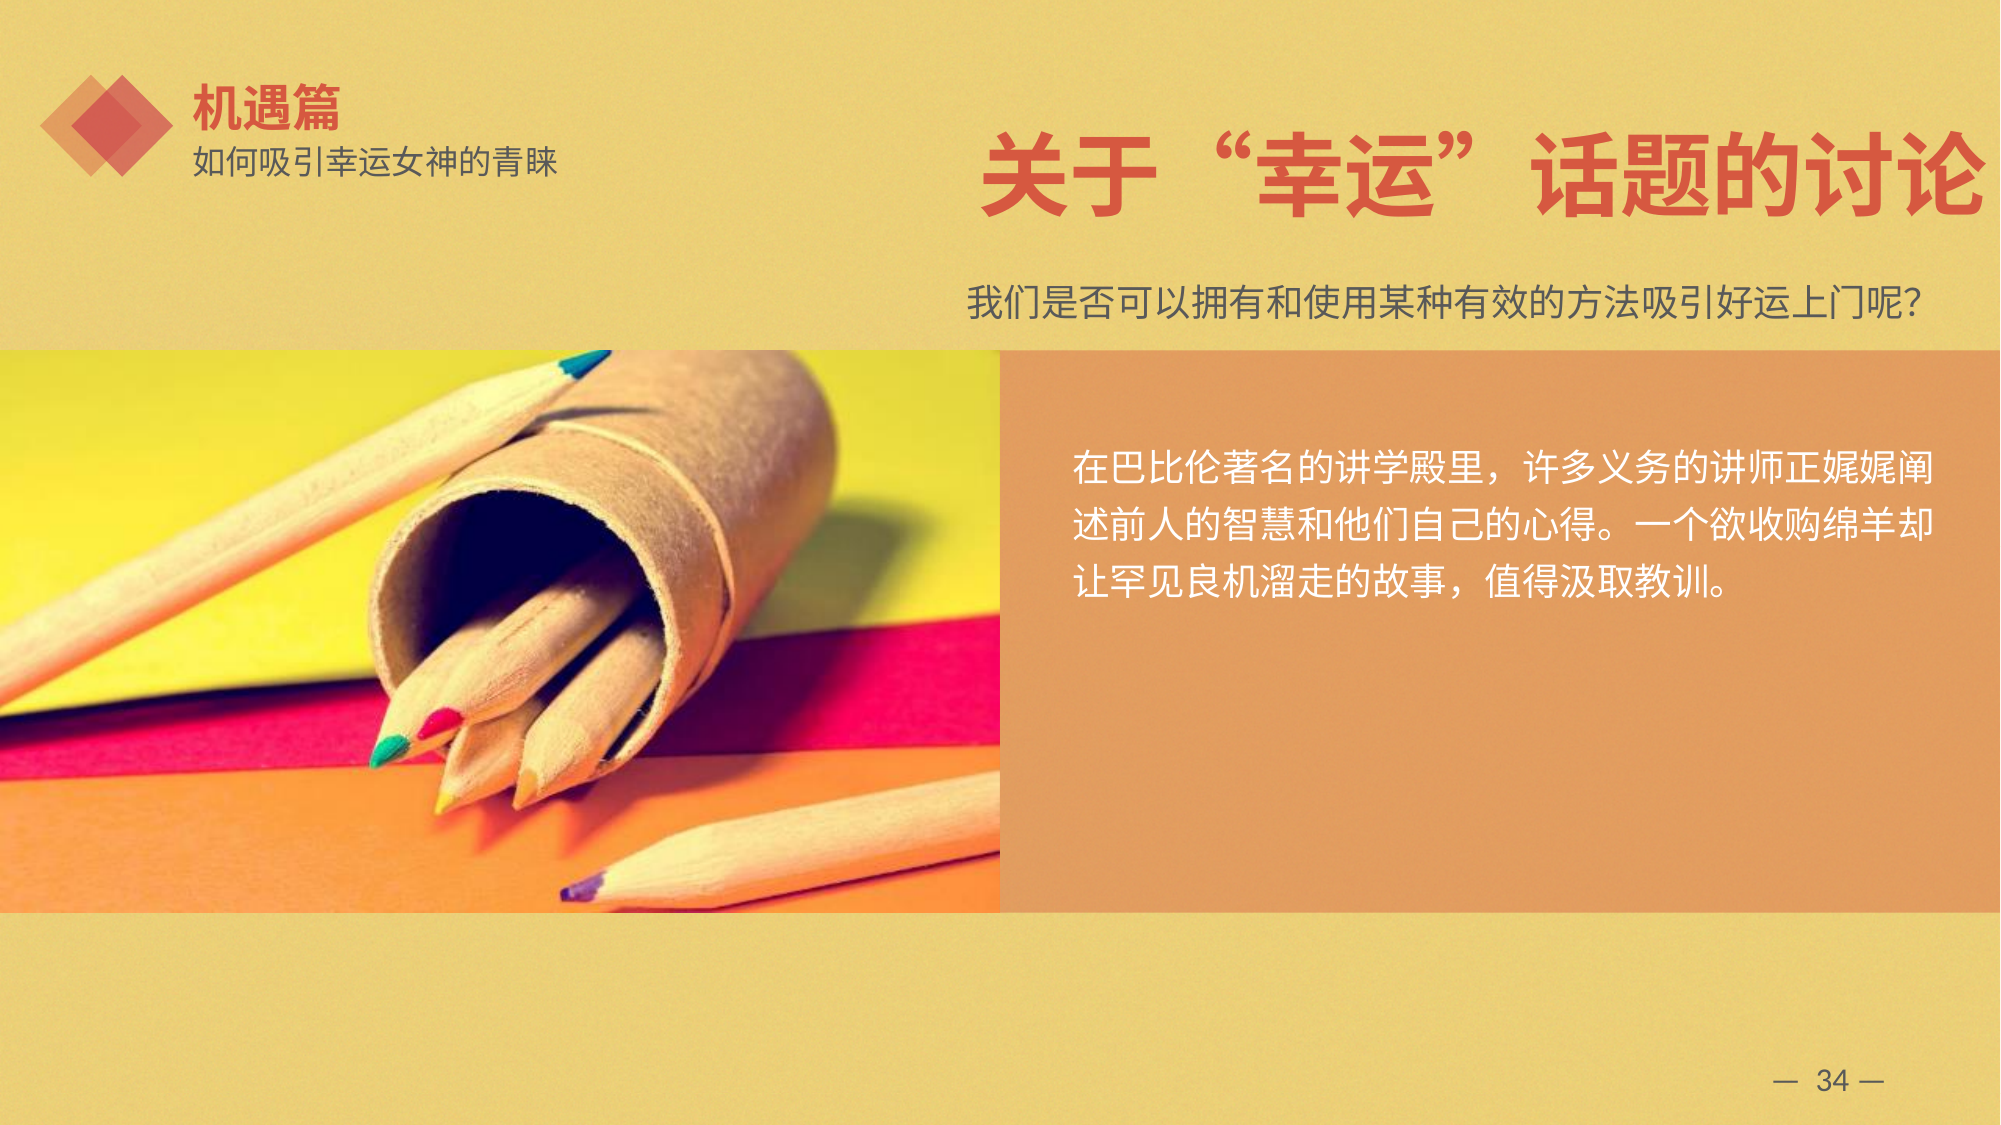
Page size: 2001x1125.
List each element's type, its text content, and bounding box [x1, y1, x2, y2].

picture [0, 0, 2001, 1125]
text_box 在巴比伦著名的讲学殿里，许多义务的讲师正娓娓阐述前人的智慧和他们自己的心得。一个欲收购绵羊却让罕见良机溜走的故事，值得汲取教训。 [1057, 424, 1956, 611]
text_box 关于“幸运”话题的讨论 [963, 110, 2000, 236]
text_box [999, 349, 2000, 914]
text_box 机遇篇 如何吸引幸运女神的青睐 [177, 61, 728, 189]
text_box 我们是否可以拥有和使用某种有效的方法吸引好运上门呢？ [780, 261, 1956, 332]
